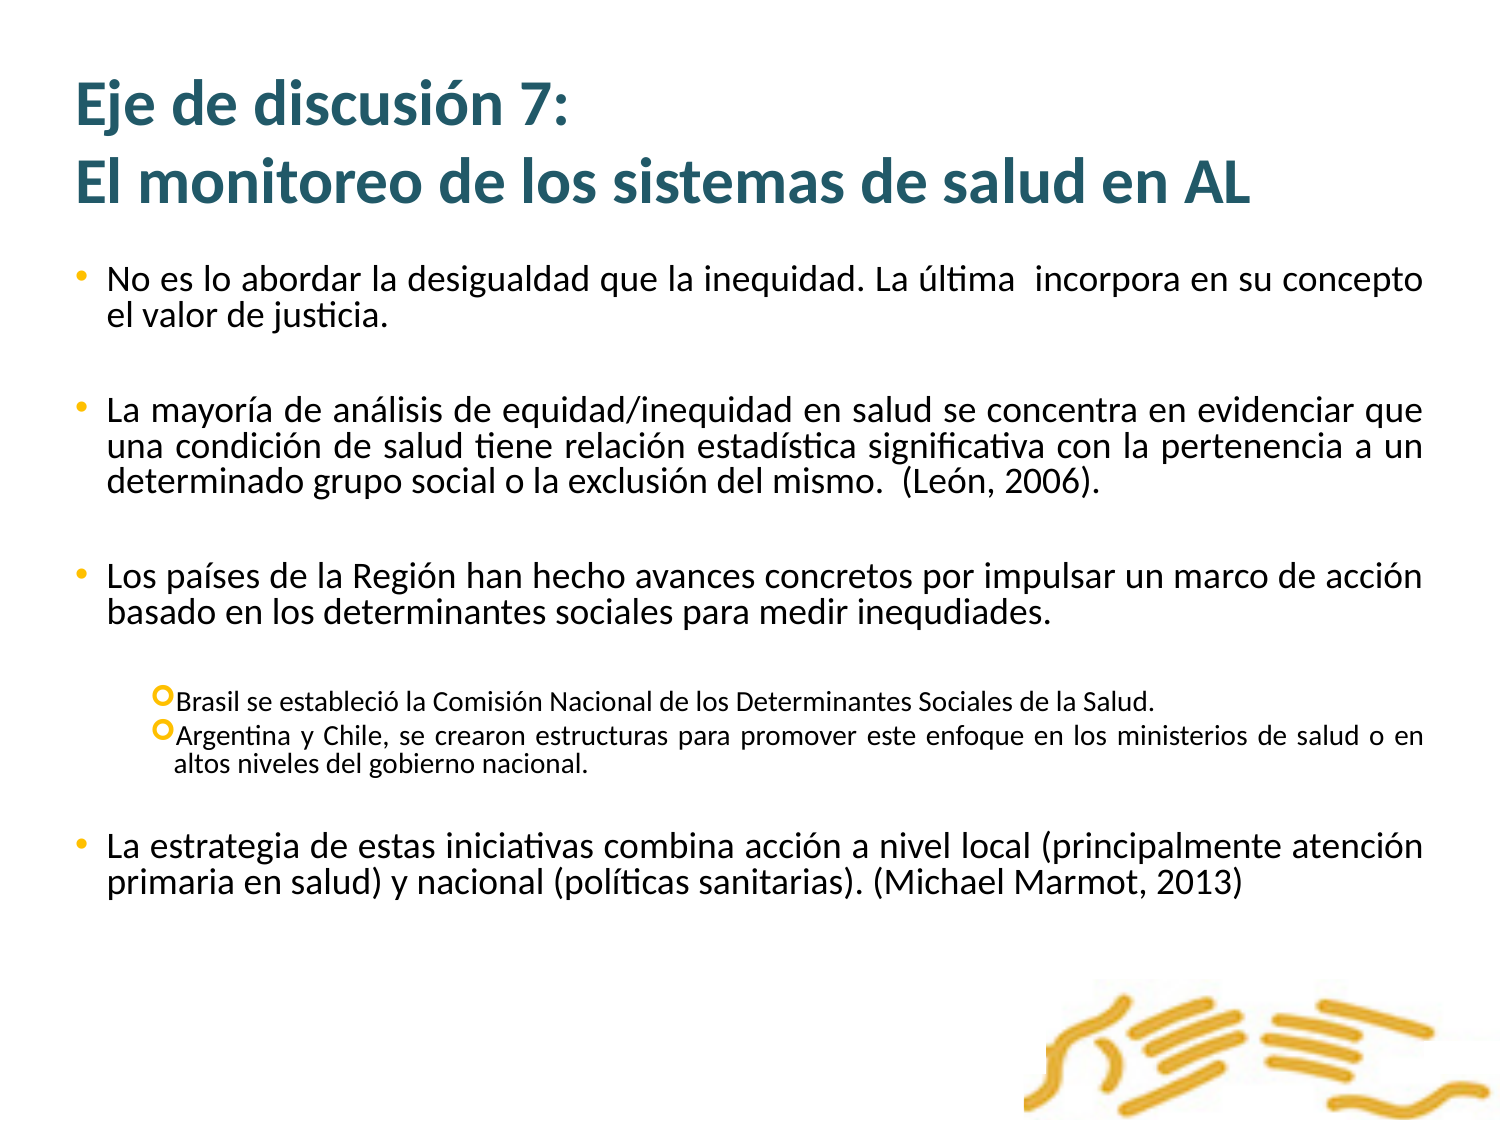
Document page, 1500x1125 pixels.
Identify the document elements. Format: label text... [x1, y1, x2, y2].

picture [1023, 979, 1500, 1120]
title Eje de discusión 7: El monitoreo de los sistemas de salud en AL [75, 45, 1425, 233]
list No es lo abordar la desigualdad que la inequidad. La última incorpora en su concepto el valor de justicia. La mayoría de análisis de equidad/inequidad en salud se concentra en evidenciar que una condición de salud tiene relación estadística significativa con la pertenencia a un determinado grupo social o la exclusión del mismo. (León, 2006). Los países de la Región han hecho avances concretos por impulsar un marco de acción basado en los determinantes sociales para medir inequdiades. Brasil se estableció la Comisión Nacional de los Determinantes Sociales de la Salud. Argentina y Chile, se crearon estructuras para promover este enfoque en los ministerios de salud o en altos niveles del gobierno nacional. La estrategia de estas iniciativas combina acción a nivel local (principalmente atención primaria en salud) y nacional (políticas sanitarias). (Michael Marmot, 2013) [75, 262, 1425, 1005]
